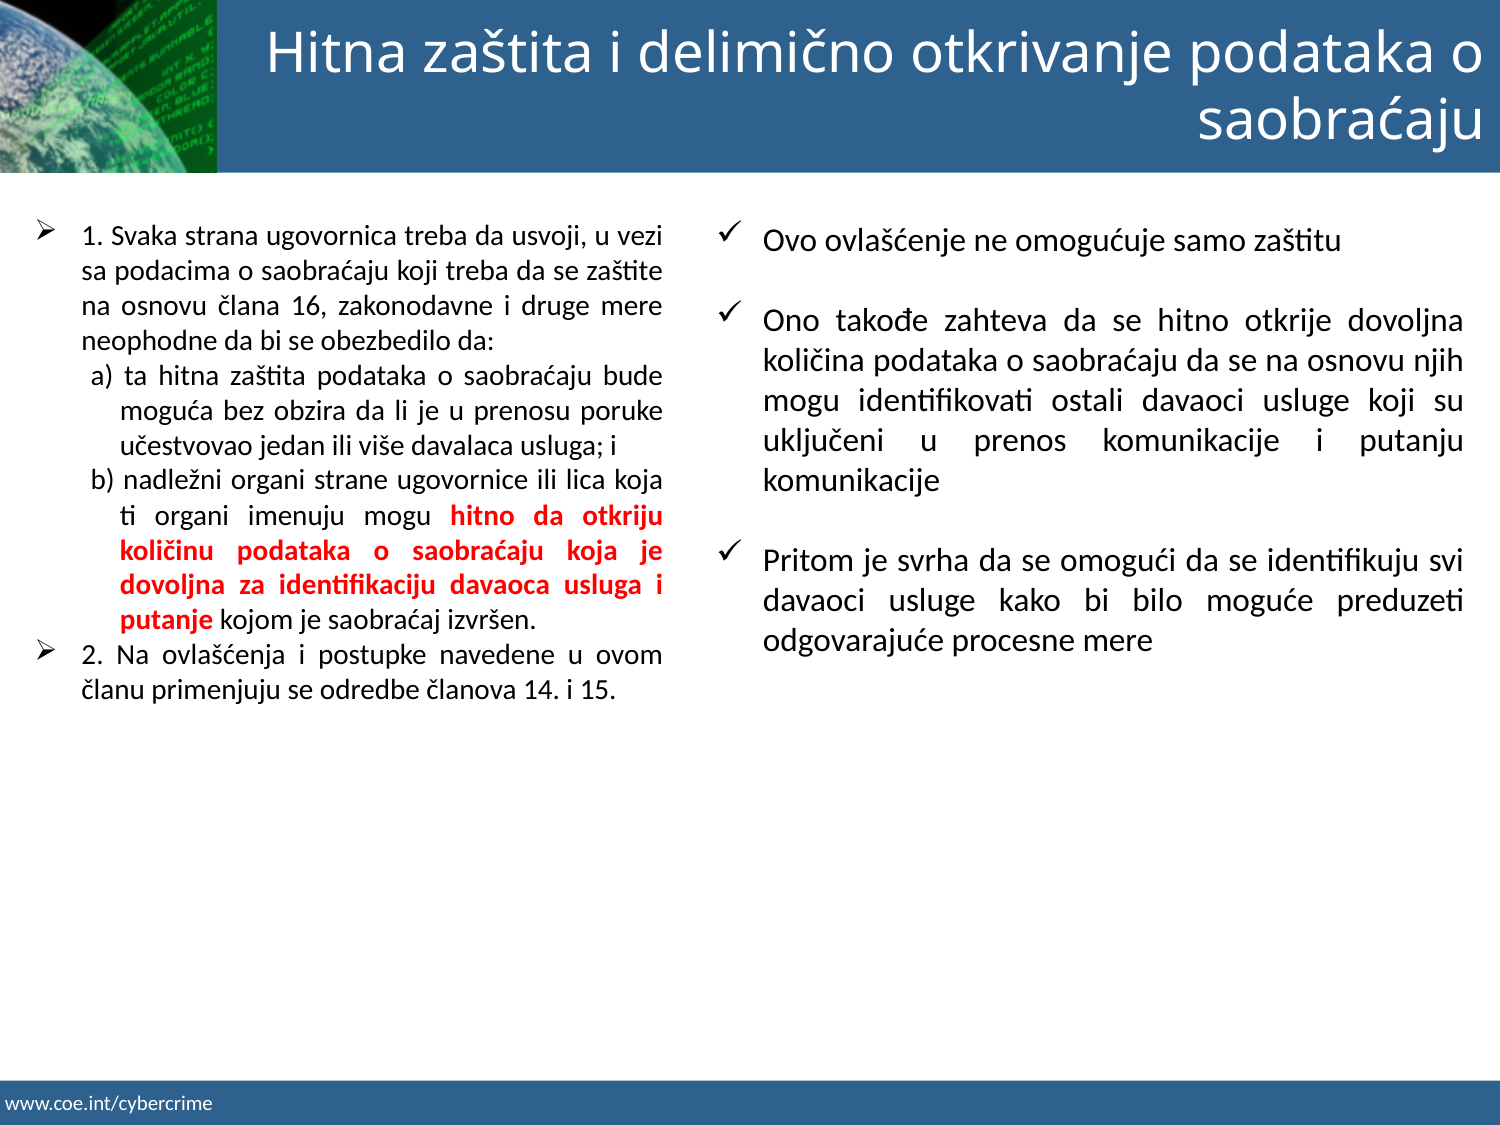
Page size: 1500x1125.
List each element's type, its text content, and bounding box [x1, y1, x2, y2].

picture [0, 0, 217, 173]
text_box 1. Svaka strana ugovornica treba da usvoji, u vezi sa podacima o saobraćaju koji treba da se zaštite na osnovu člana 16, zakonodavne i druge mere neophodne da bi se obezbedilo da: a) ta hitna zaštita podataka o saobraćaju bude moguća bez obzira da li je u prenosu poruke učestvovao jedan ili više davalaca usluga; i b) nadležni organi strane ugovornice ili lica koja ti organi imenuju mogu hitno da otkriju količinu podataka o saobraćaju koja je dovoljna za identifikaciju davaoca usluga i putanje kojom je saobraćaj izvršen. 2. Na ovlašćenja i postupke navedene u ovom članu primenjuju se odredbe članova 14. i 15. [19, 208, 679, 713]
text_box Hitna zaštita i delimično otkrivanje podataka o saobraćaju [247, 8, 1500, 159]
text_box Ovo ovlašćenje ne omogućuje samo zaštitu Ono takođe zahteva da se hitno otkrije dovoljna količina podataka o saobraćaju da se na osnovu njih mogu identifikovati ostali davaoci usluge koji su uključeni u prenos komunikacije i putanju komunikacije Pritom je svrha da se omogući da se identifikuju svi davaoci usluge kako bi bilo moguće preduzeti odgovarajuće procesne mere [701, 211, 1480, 665]
